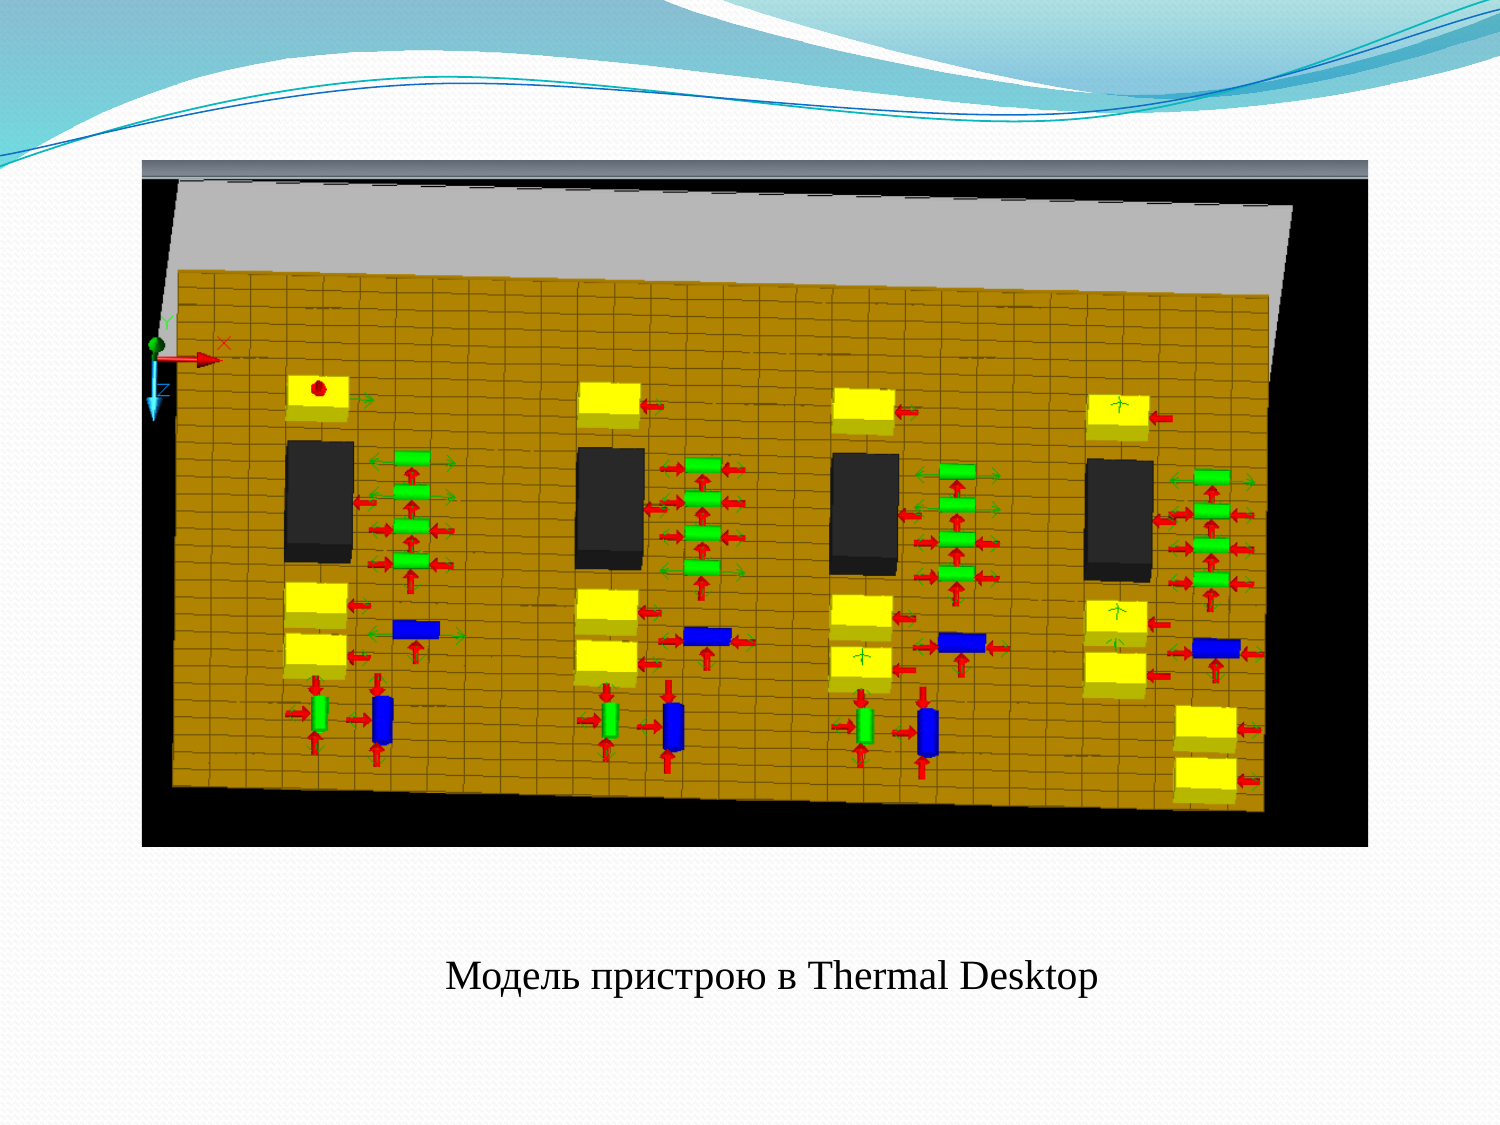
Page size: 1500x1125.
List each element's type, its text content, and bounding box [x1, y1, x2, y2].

title Модель пристрою в Thermal Desktop [141, 928, 1403, 998]
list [141, 160, 1369, 847]
